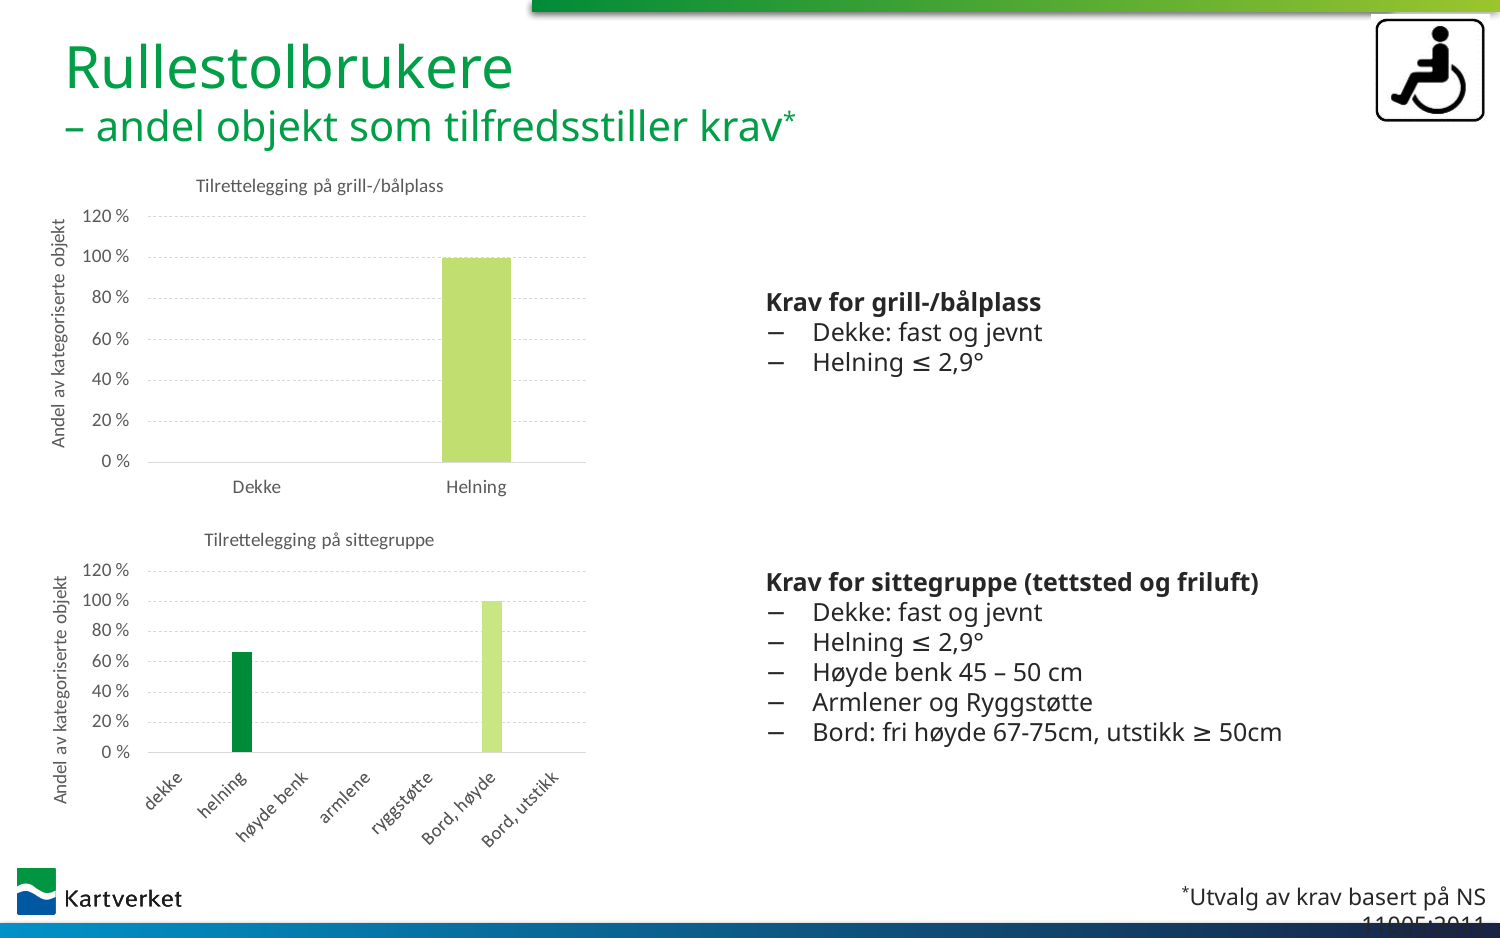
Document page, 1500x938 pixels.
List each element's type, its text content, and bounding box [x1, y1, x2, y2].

text_box Krav for sittegruppe (tettsted og friluft) Dekke: fast og jevnt Helning ≤ 2,9° Høyde benk 45 – 50 cm Armlener og Ryggstøtte Bord: fri høyde 67-75cm, utstikk ≥ 50cm [750, 559, 1500, 754]
text_box Krav for grill-/bålplass Dekke: fast og jevnt Helning ≤ 2,9° [750, 279, 1452, 384]
text_box *Utvalg av krav basert på NS 11005:2011 [1068, 873, 1500, 938]
picture [41, 166, 597, 505]
picture [1371, 13, 1491, 127]
text_box Rullestolbrukere – andel objekt som tilfredsstiller krav* [49, 14, 1431, 158]
picture [41, 520, 597, 859]
